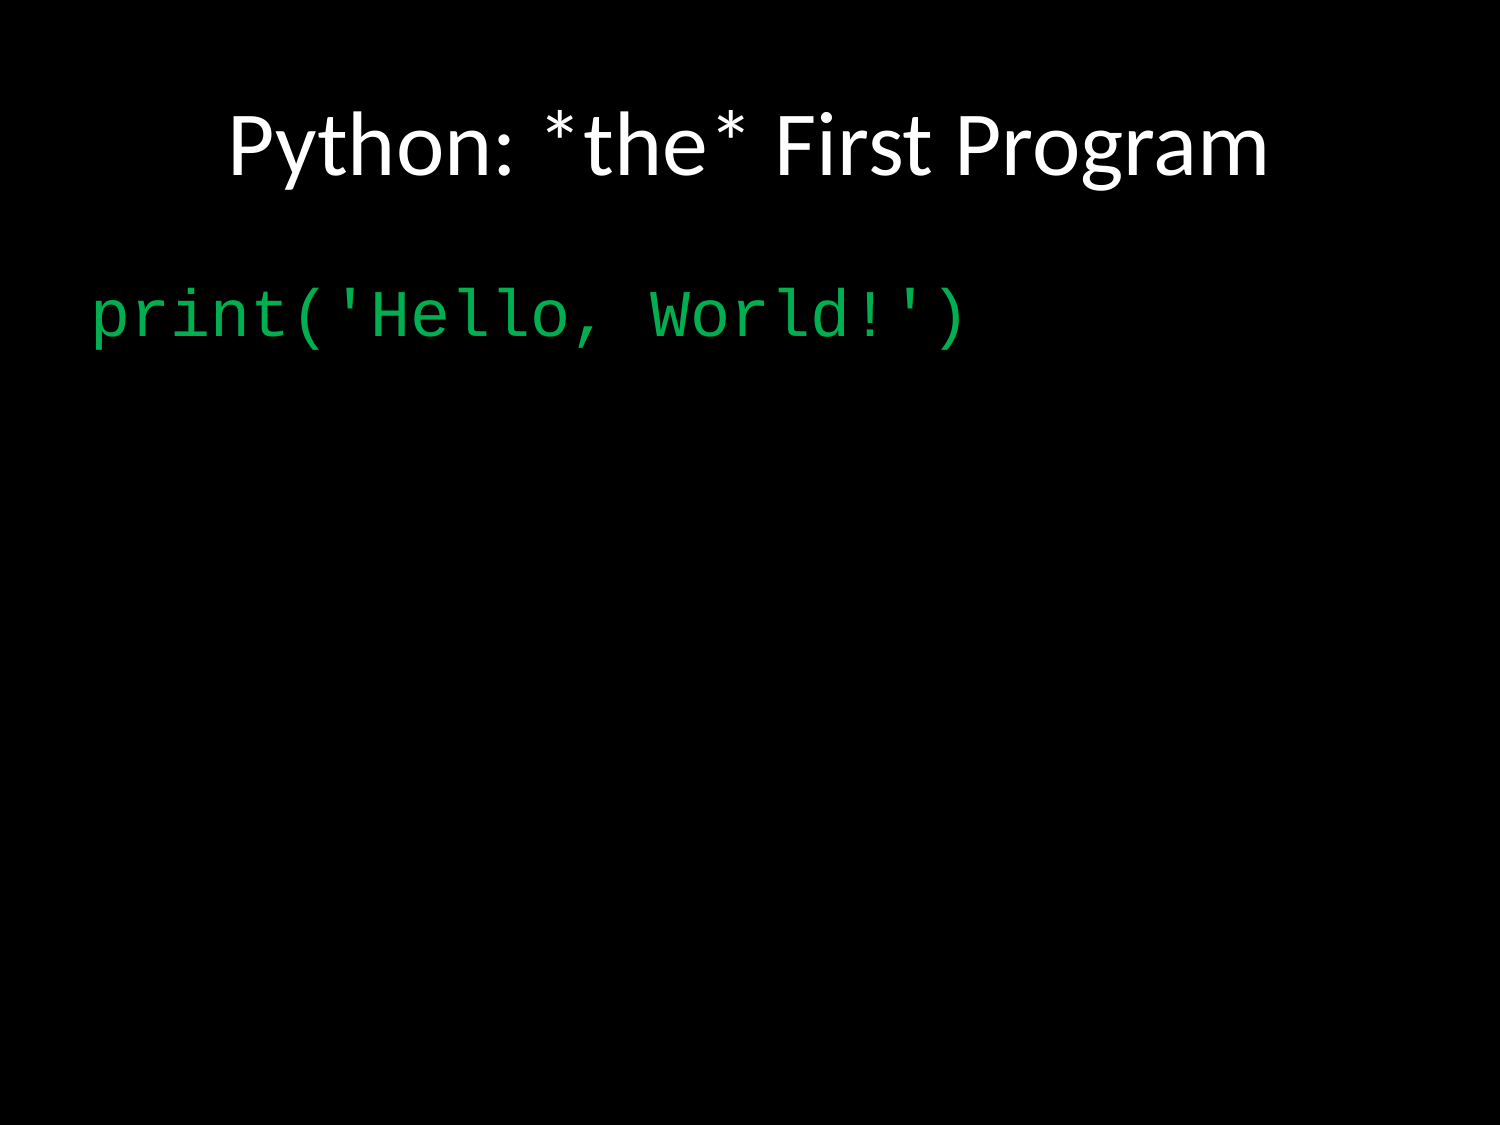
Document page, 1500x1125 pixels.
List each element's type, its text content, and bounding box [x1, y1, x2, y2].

title Python: *the* First Program [75, 45, 1425, 233]
list print('Hello, World!') [75, 262, 1425, 1005]
